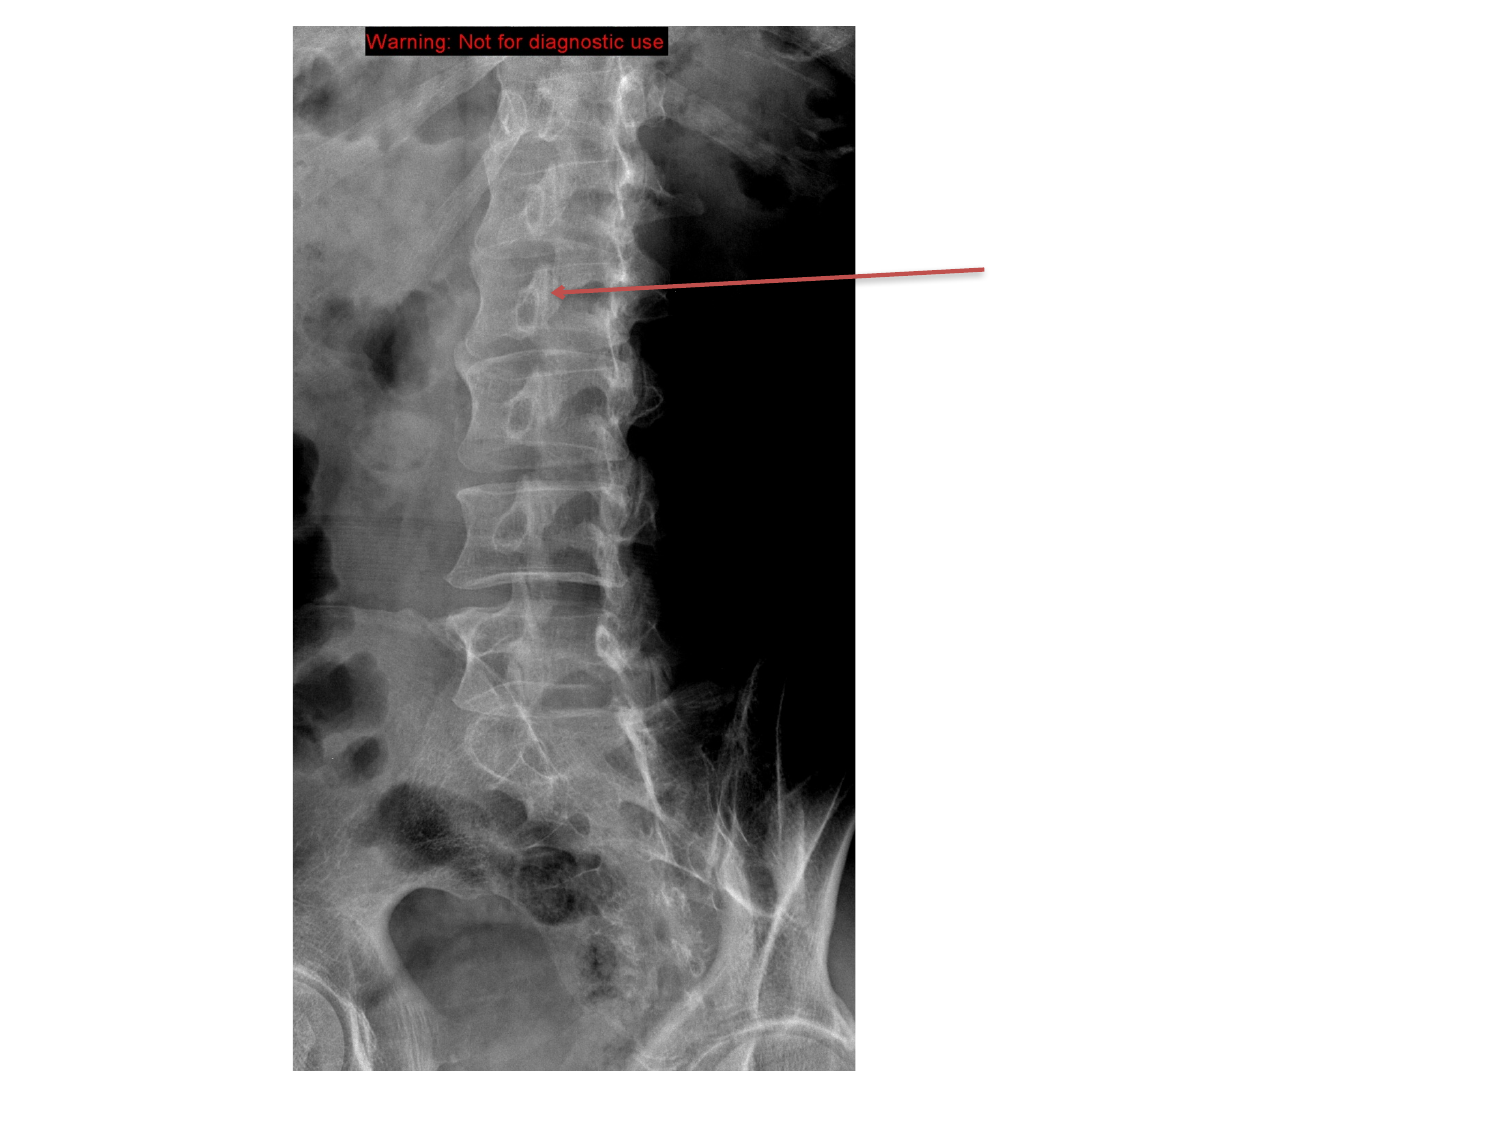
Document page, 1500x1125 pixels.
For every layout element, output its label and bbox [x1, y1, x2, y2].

picture [292, 26, 856, 1071]
text_box [550, 269, 985, 294]
